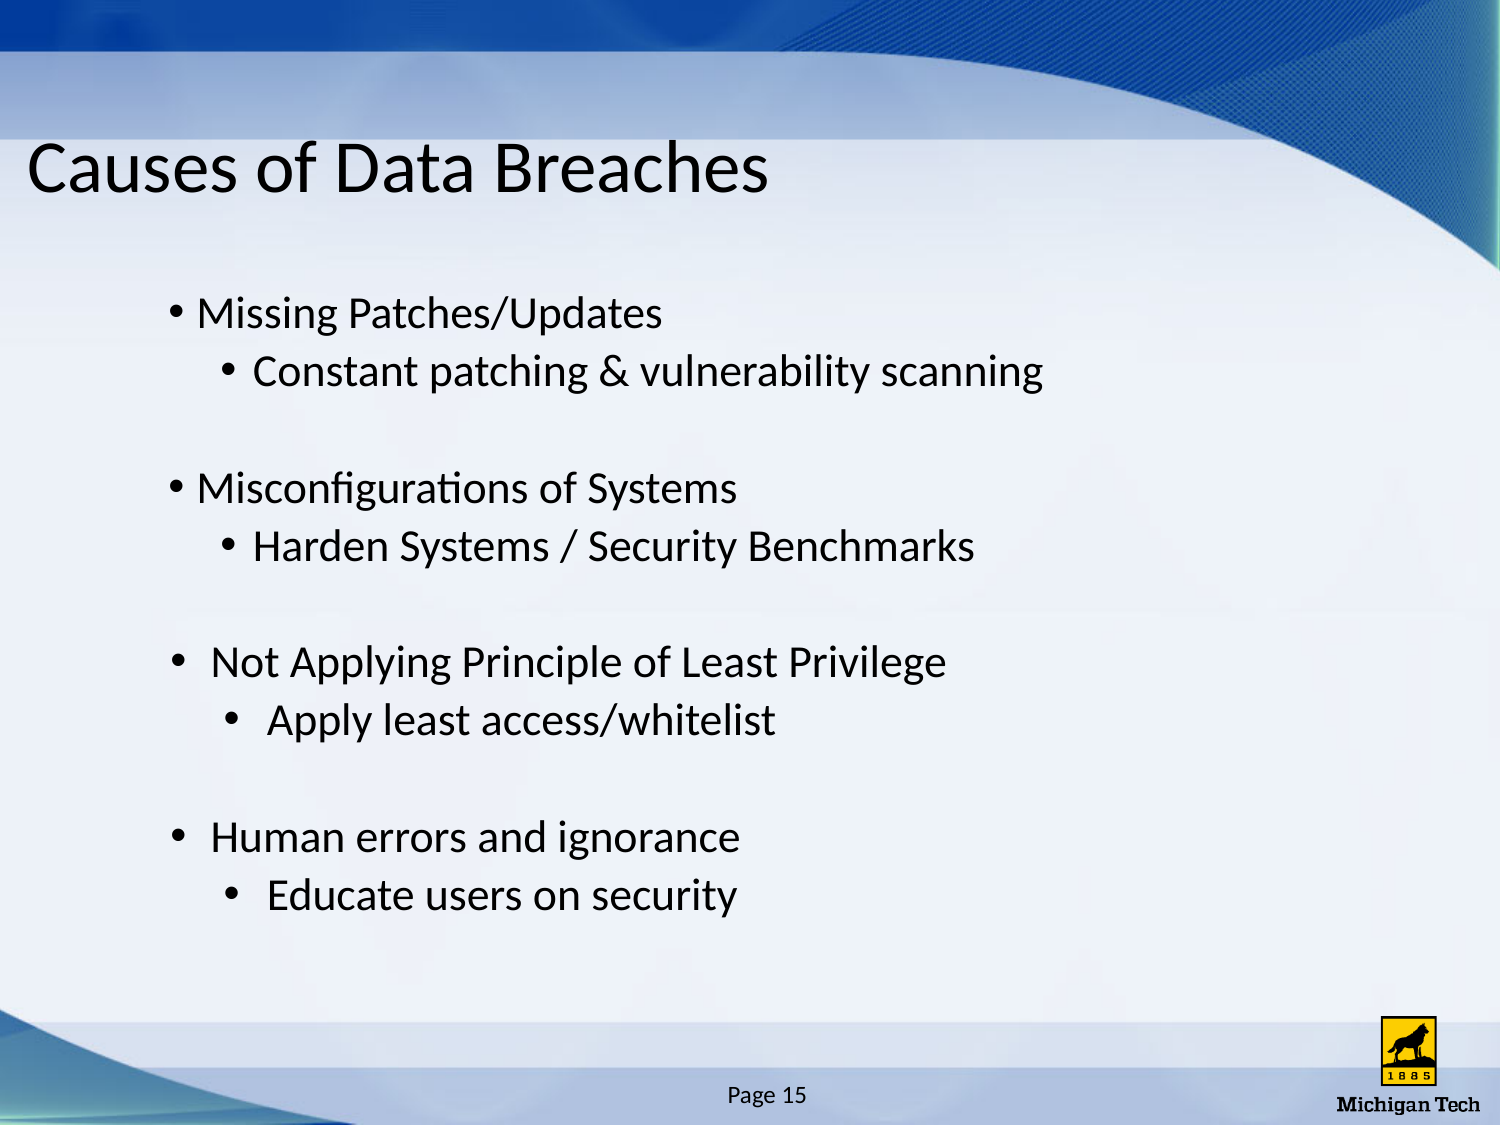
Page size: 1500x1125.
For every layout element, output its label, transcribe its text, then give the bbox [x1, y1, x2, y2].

text_box Missing Patches/Updates Constant patching & vulnerability scanning Misconfigurations of Systems Harden Systems / Security Benchmarks Not Applying Principle of Least Privilege Apply least access/whitelist Human errors and ignorance Educate users on security [157, 283, 1373, 965]
picture [0, 0, 1500, 1125]
title Causes of Data Breaches [12, 75, 1263, 263]
